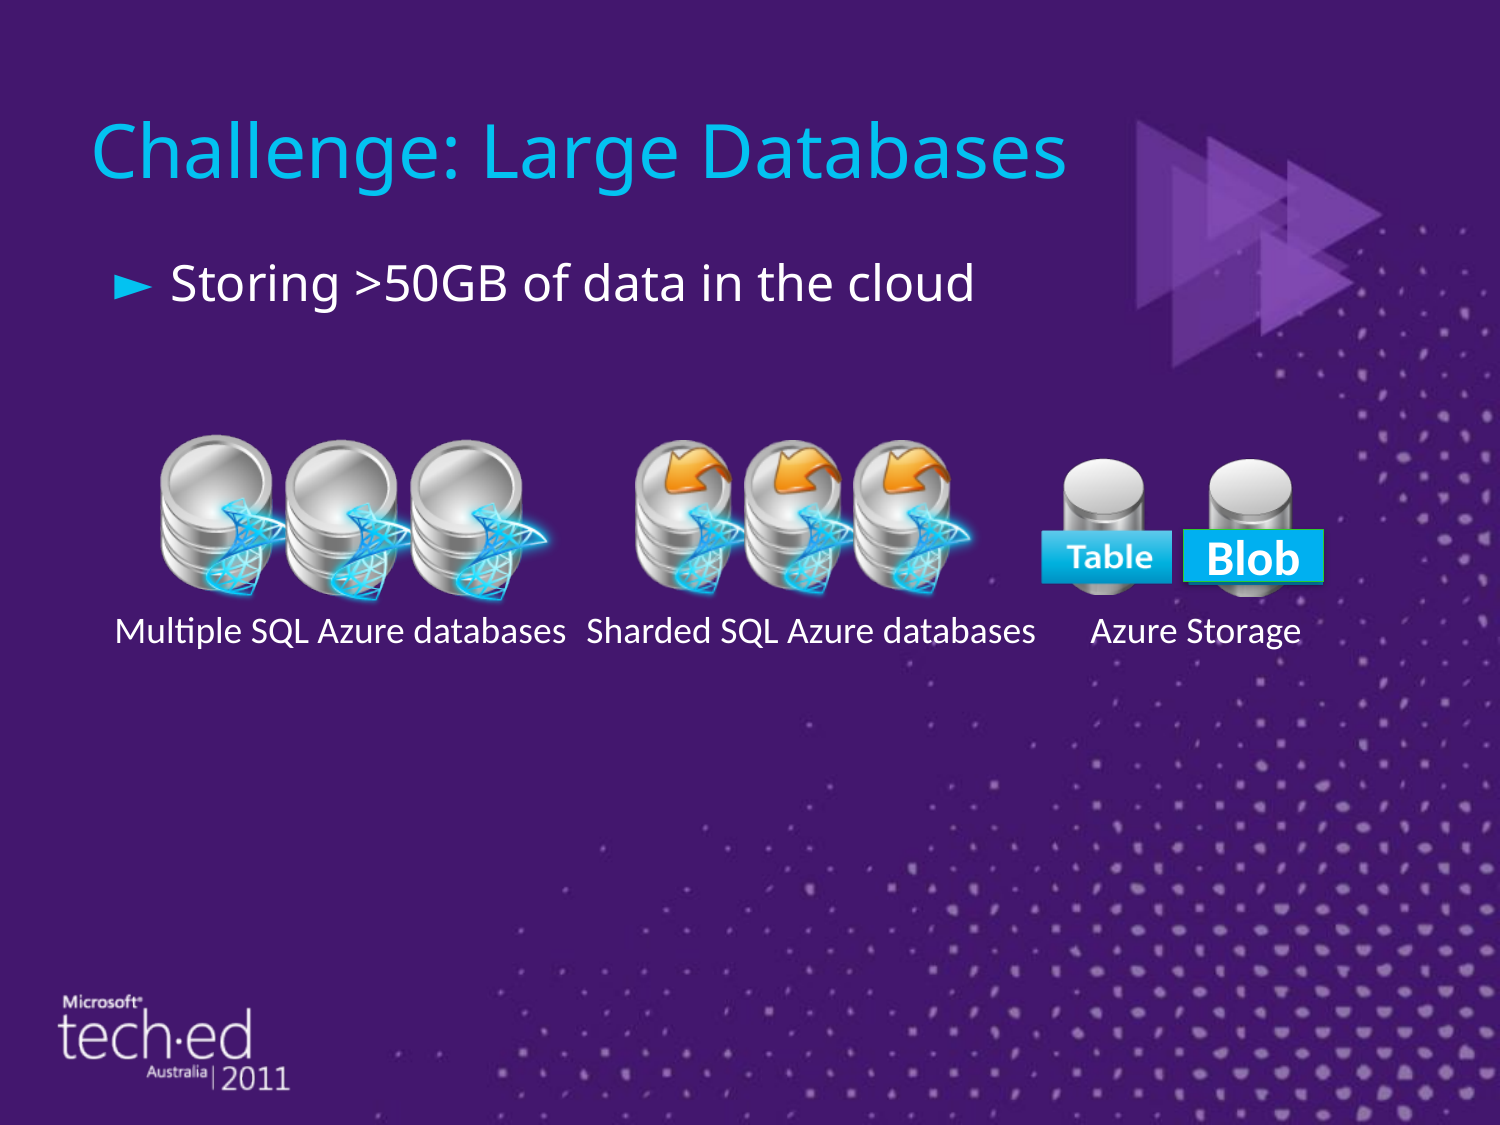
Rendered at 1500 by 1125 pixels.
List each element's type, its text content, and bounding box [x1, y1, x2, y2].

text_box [1038, 456, 1174, 598]
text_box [1183, 456, 1326, 600]
text_box Sharded SQL Azure databases [586, 606, 1037, 652]
text_box Azure Storage [1090, 605, 1311, 651]
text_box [156, 431, 321, 606]
list Storing >50GB of data in the cloud [99, 243, 1400, 284]
picture [0, 0, 1500, 1125]
text_box Multiple SQL Azure databases [114, 606, 568, 652]
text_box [407, 436, 571, 611]
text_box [282, 436, 406, 611]
title Challenge: Large Databases [75, 54, 1425, 243]
